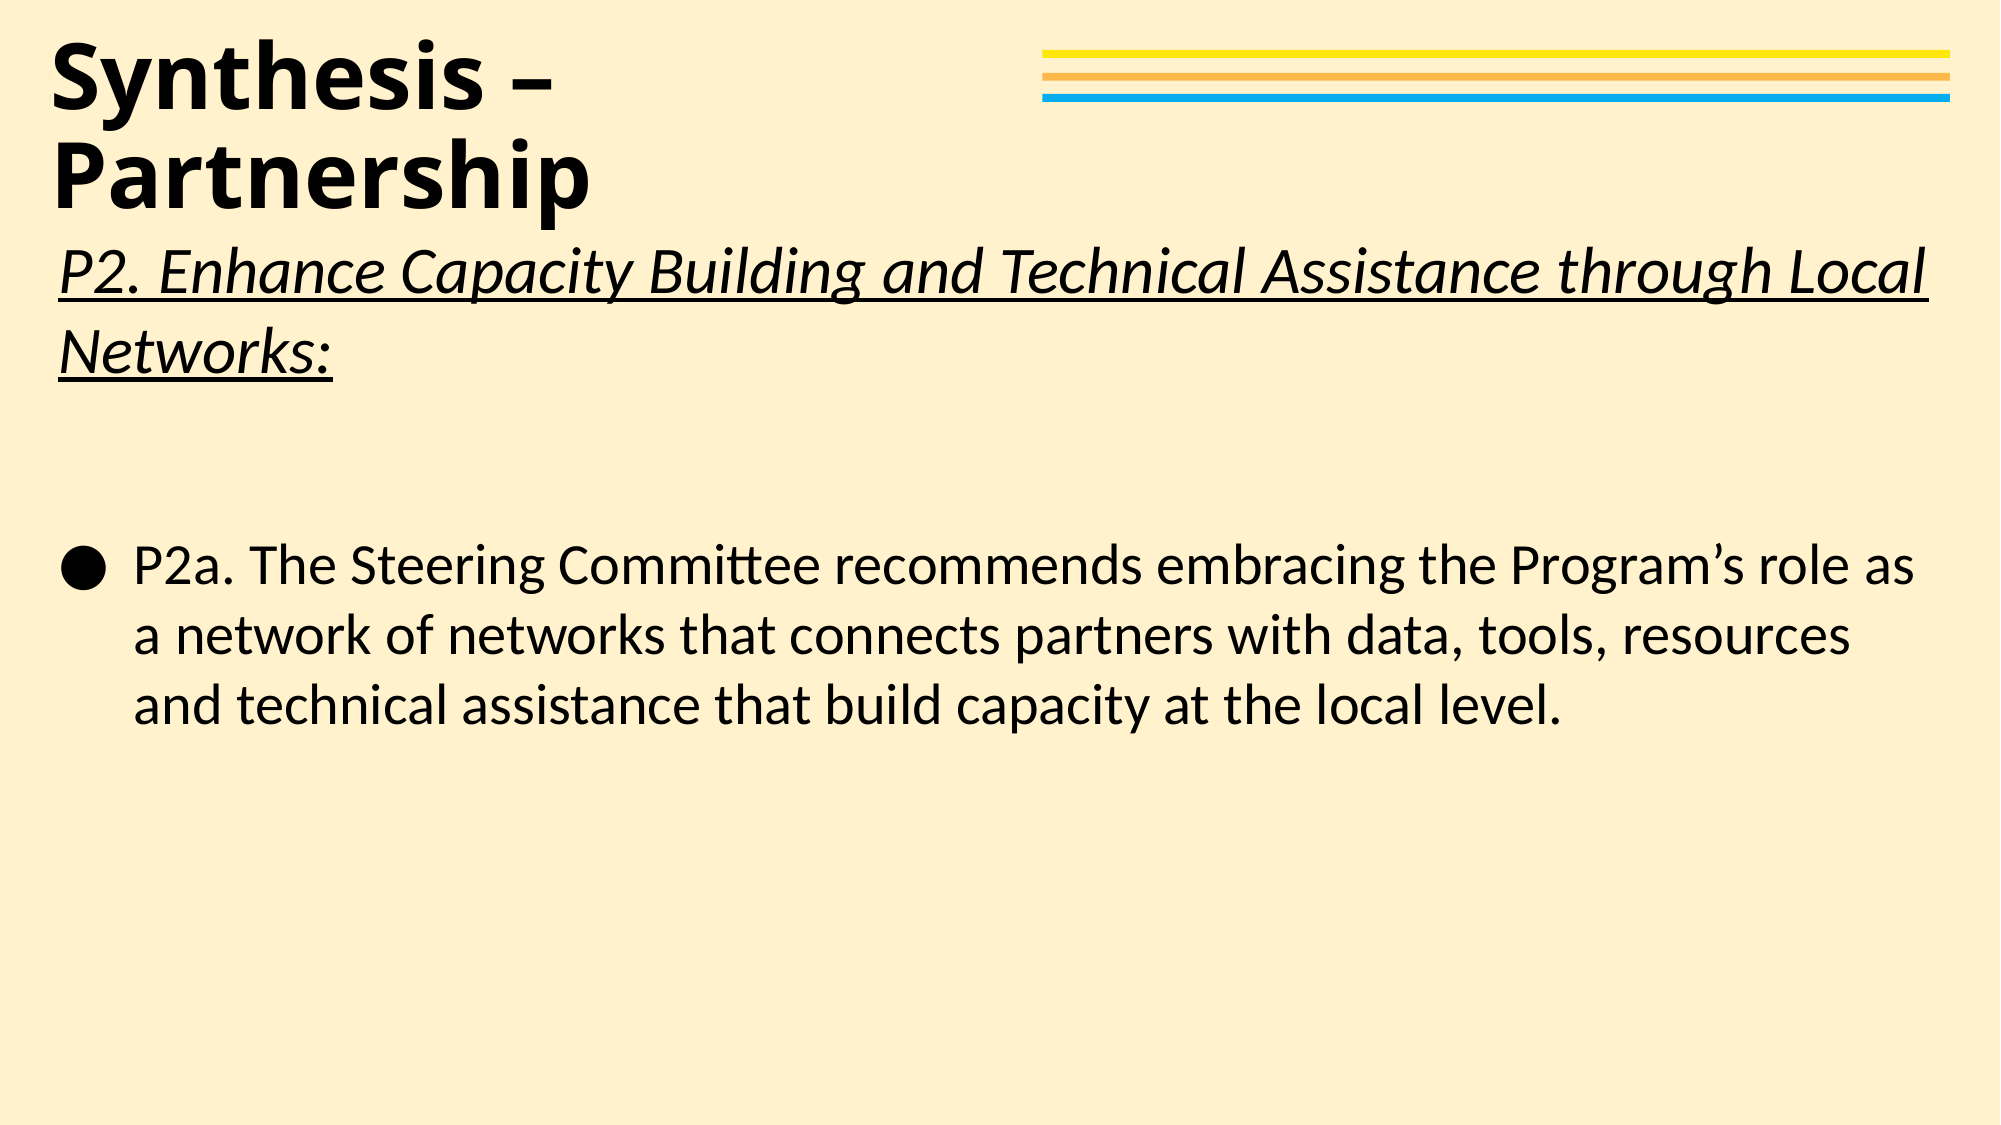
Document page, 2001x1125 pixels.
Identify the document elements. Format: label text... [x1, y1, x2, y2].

list P2. Enhance Capacity Building and Technical Assistance through Local Networks: P2a. The Steering Committee recommends embracing the Program’s role as a network of networks that connects partners with data, tools, resources and technical assistance that build capacity at the local level. [49, 226, 1950, 750]
title Synthesis – Partnership [49, 29, 1043, 226]
